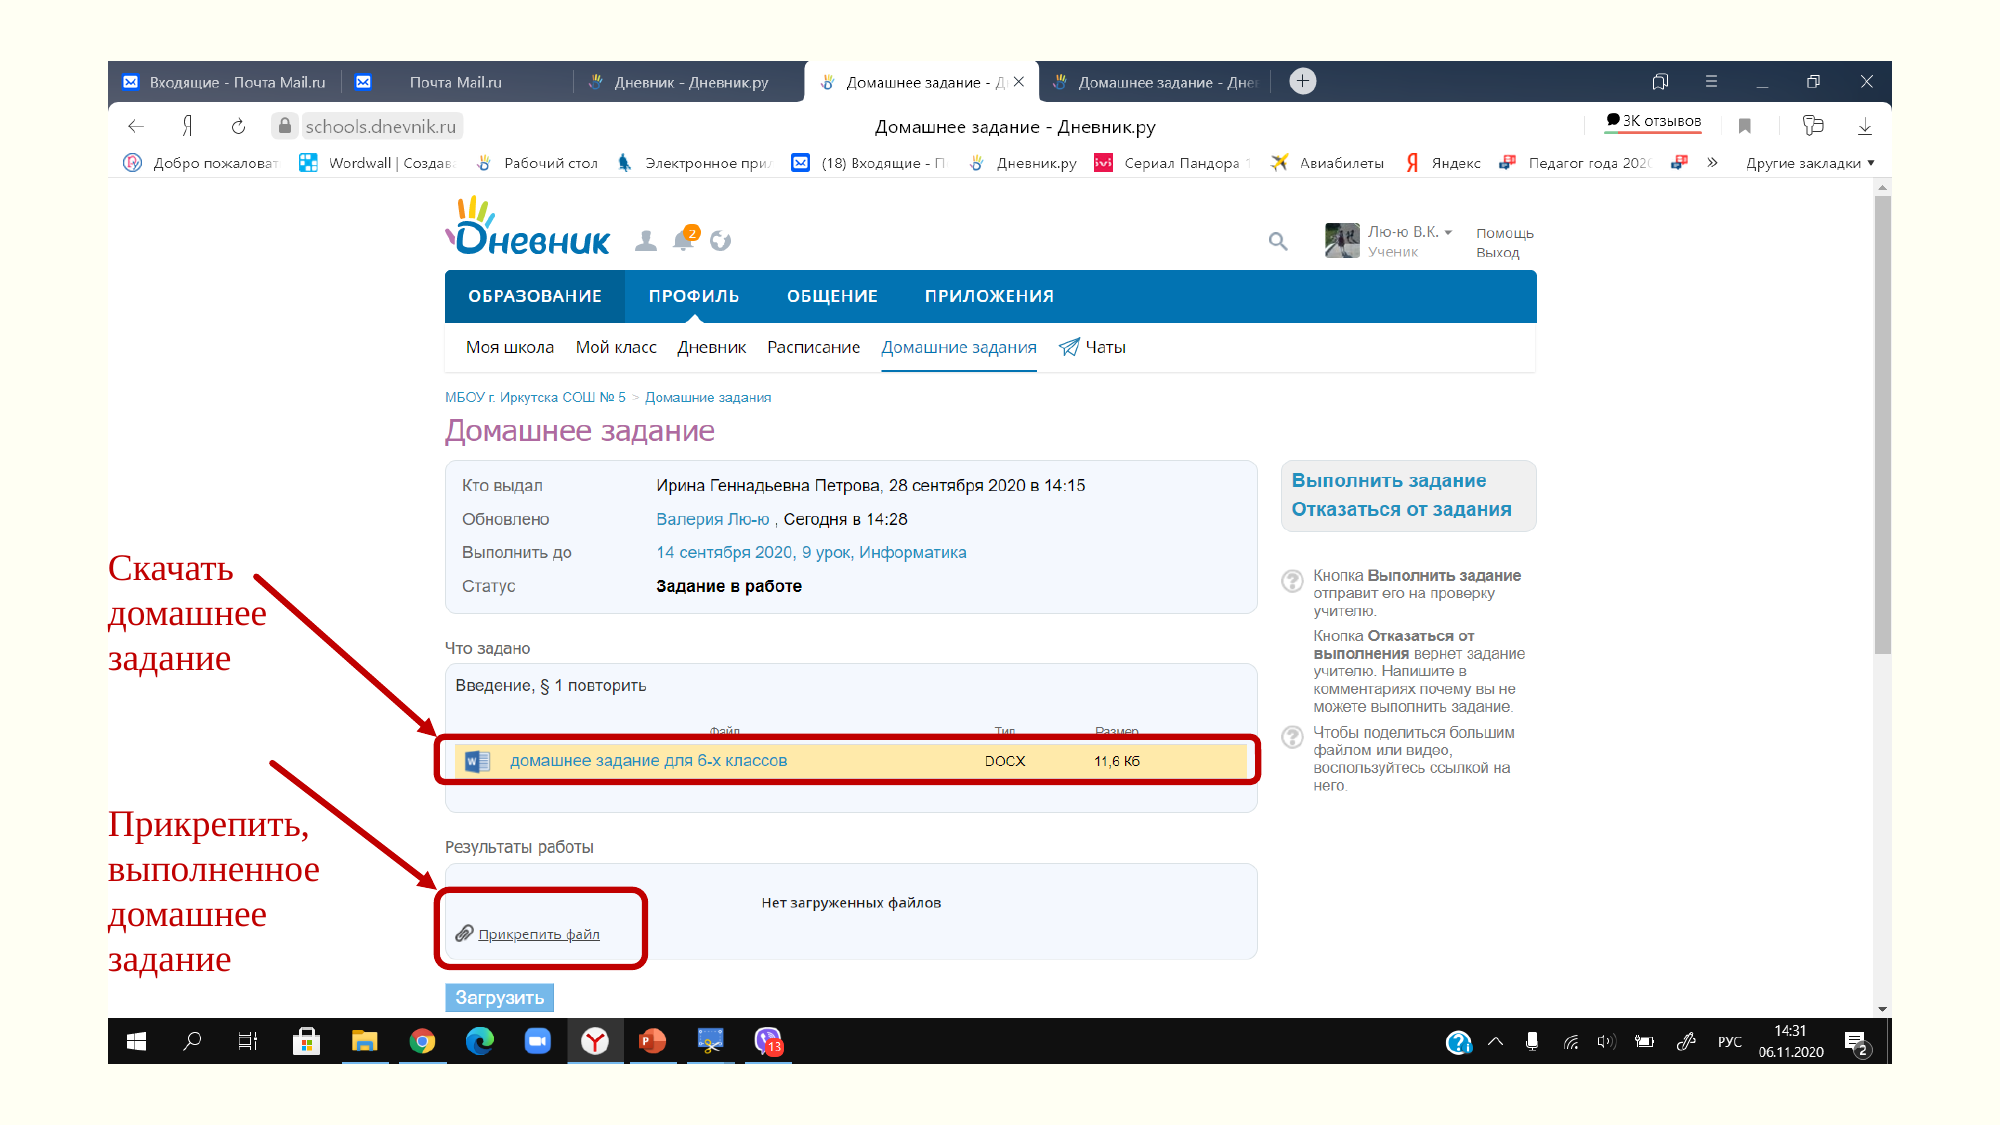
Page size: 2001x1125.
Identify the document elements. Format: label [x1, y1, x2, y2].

text_box [93, 61, 1892, 1064]
